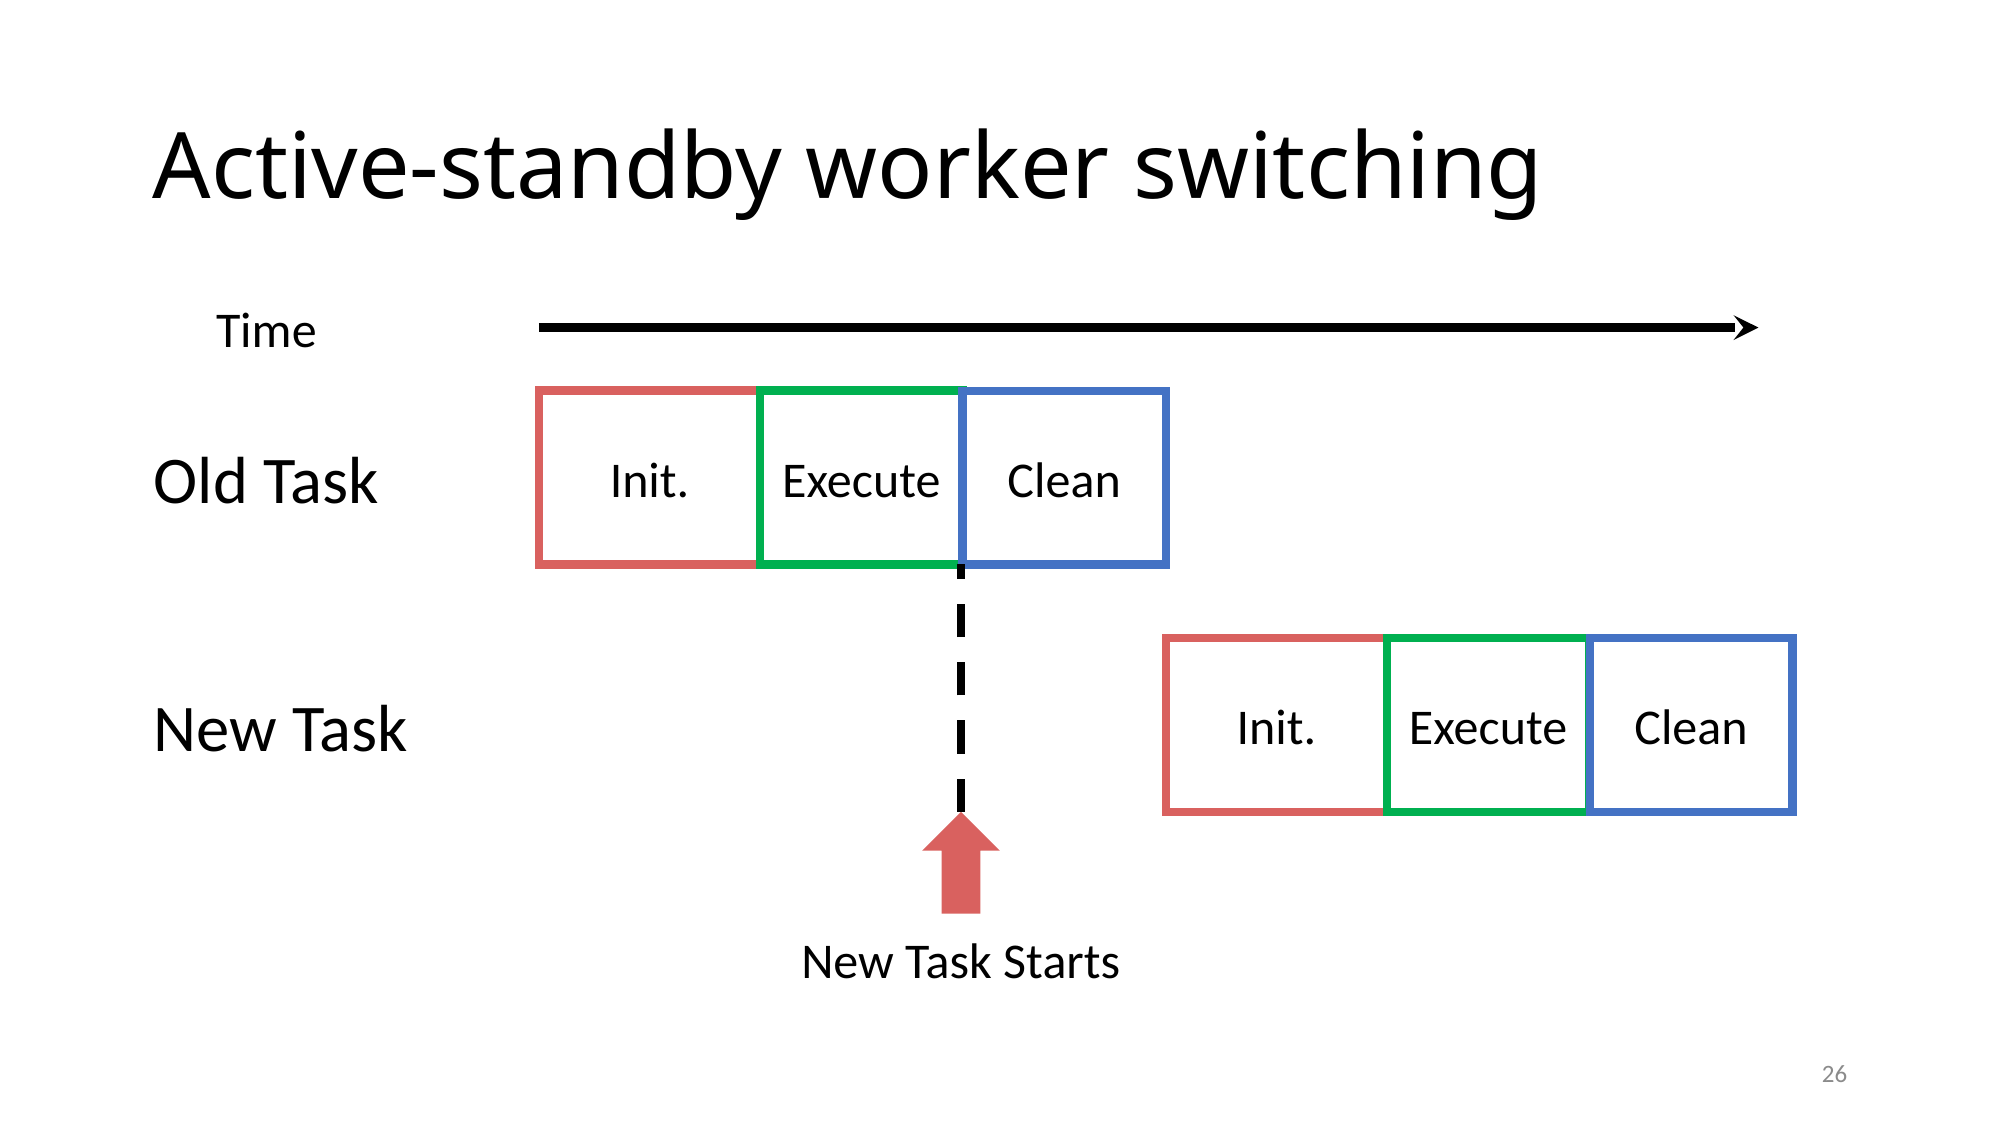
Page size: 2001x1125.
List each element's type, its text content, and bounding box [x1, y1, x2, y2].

text_box Execute [759, 390, 961, 565]
title Active-standby worker switching [137, 59, 1863, 278]
slide_number 26 [1412, 1042, 1863, 1103]
text_box Clean [961, 390, 1167, 566]
text_box Init. [1165, 637, 1386, 813]
text_box [919, 812, 1003, 915]
text_box Execute [1386, 637, 1589, 813]
text_box Clean [1589, 637, 1793, 813]
text_box Time [201, 289, 332, 365]
text_box Init. [538, 390, 759, 565]
text_box New Task [138, 677, 423, 773]
text_box New Task Starts [786, 920, 1136, 996]
text_box Old Task [139, 429, 394, 525]
